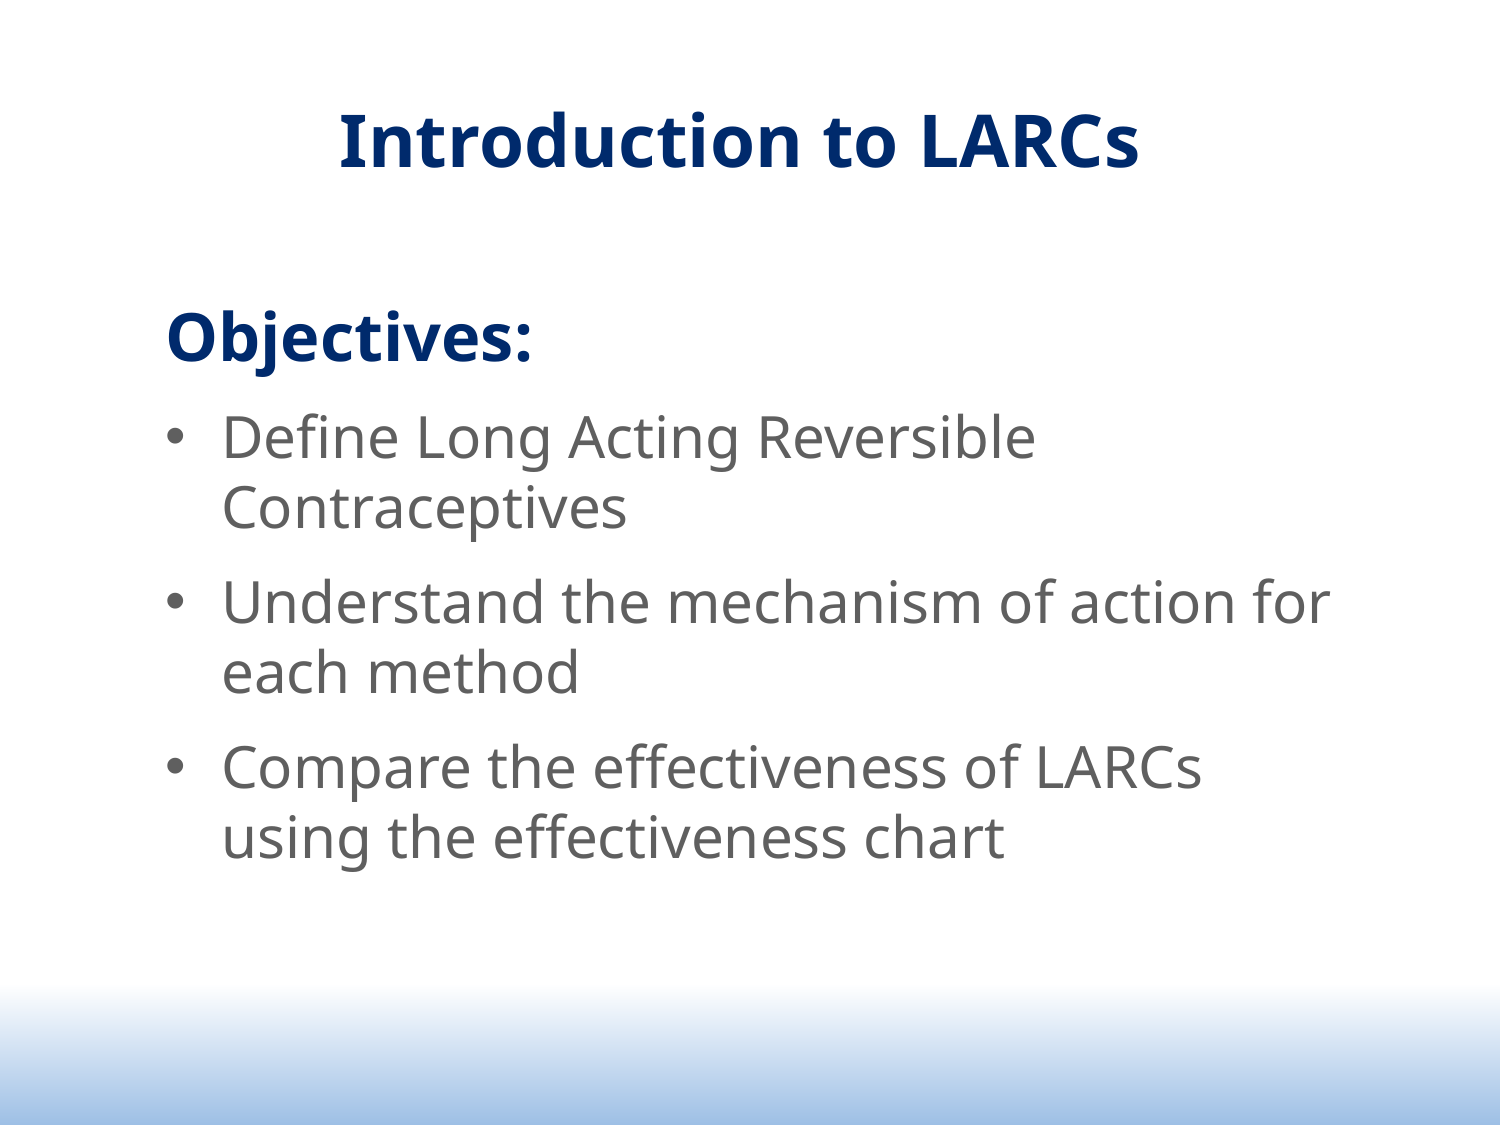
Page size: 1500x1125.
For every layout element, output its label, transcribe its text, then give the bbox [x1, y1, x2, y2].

list Objectives: Define Long Acting Reversible Contraceptives Understand the mechanism of action for each method Compare the effectiveness of LARCs using the effectiveness chart [150, 287, 1350, 930]
title Introduction to LARCs [75, 45, 1425, 233]
